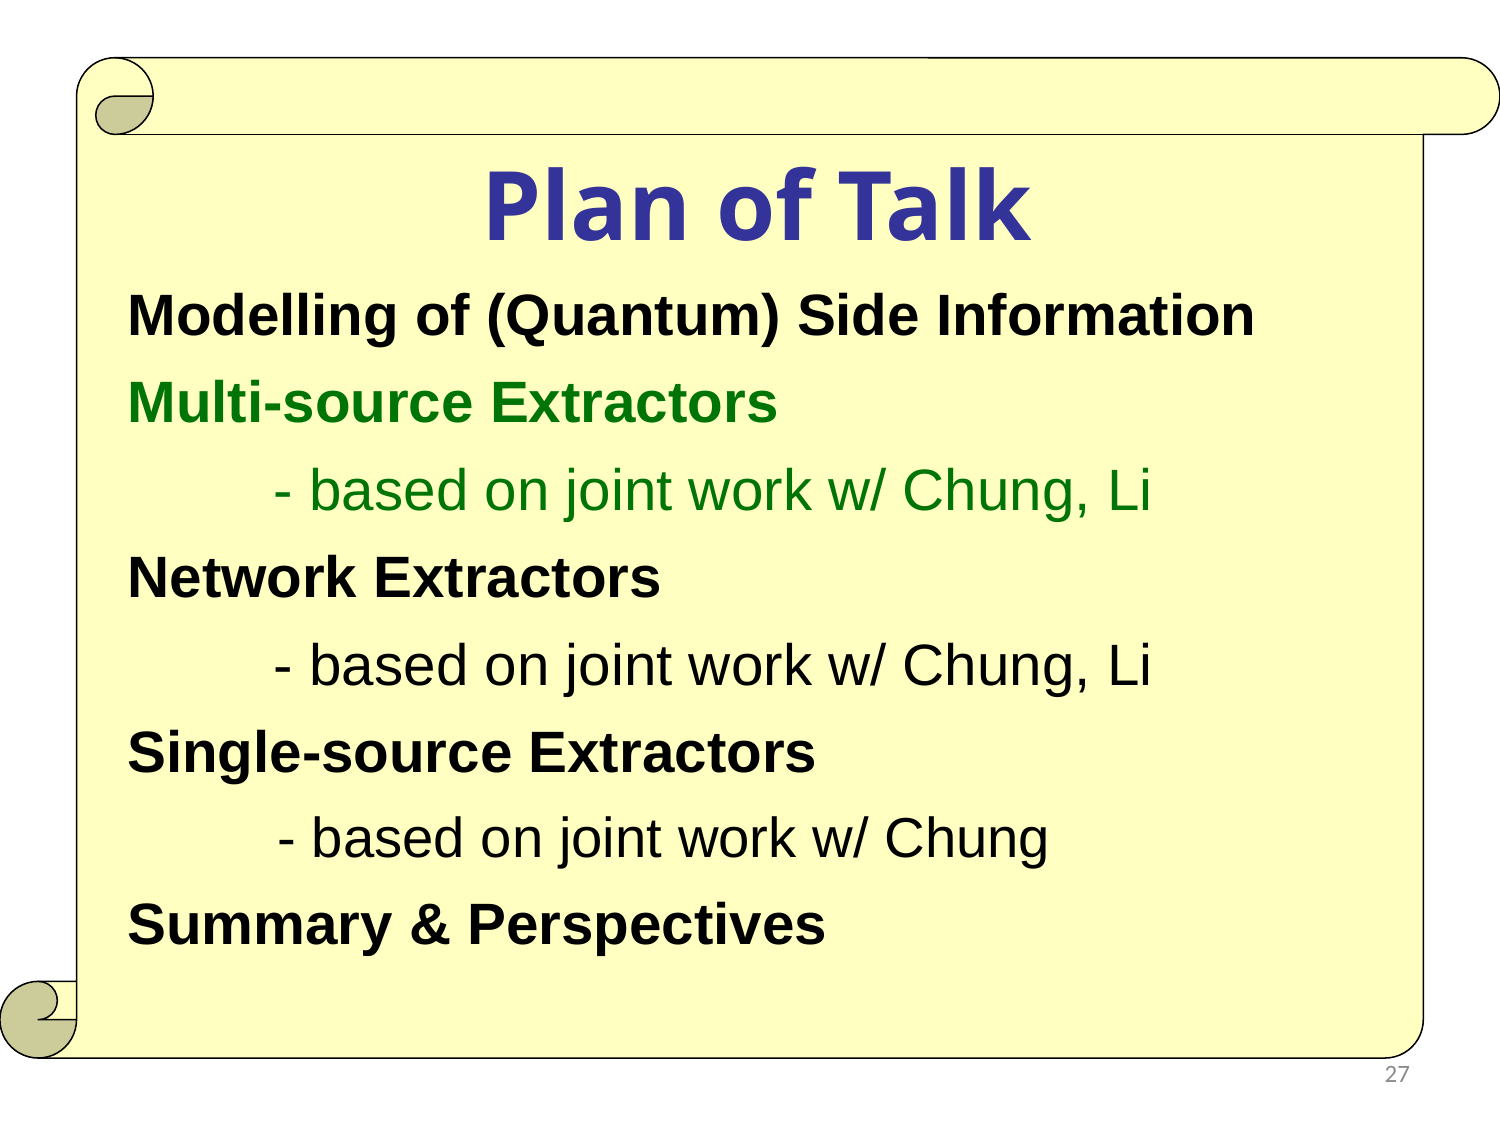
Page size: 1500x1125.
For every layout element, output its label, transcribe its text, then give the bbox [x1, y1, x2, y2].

text_box Plan of Talk Modelling of (Quantum) Side Information Multi-source Extractors - based on joint work w/ Chung, Li Network Extractors - based on joint work w/ Chung, Li Single-source Extractors - based on joint work w/ Chung Summary & Perspectives [112, 137, 1401, 964]
text_box [0, 57, 1500, 1059]
slide_number 27 [1074, 1042, 1425, 1103]
